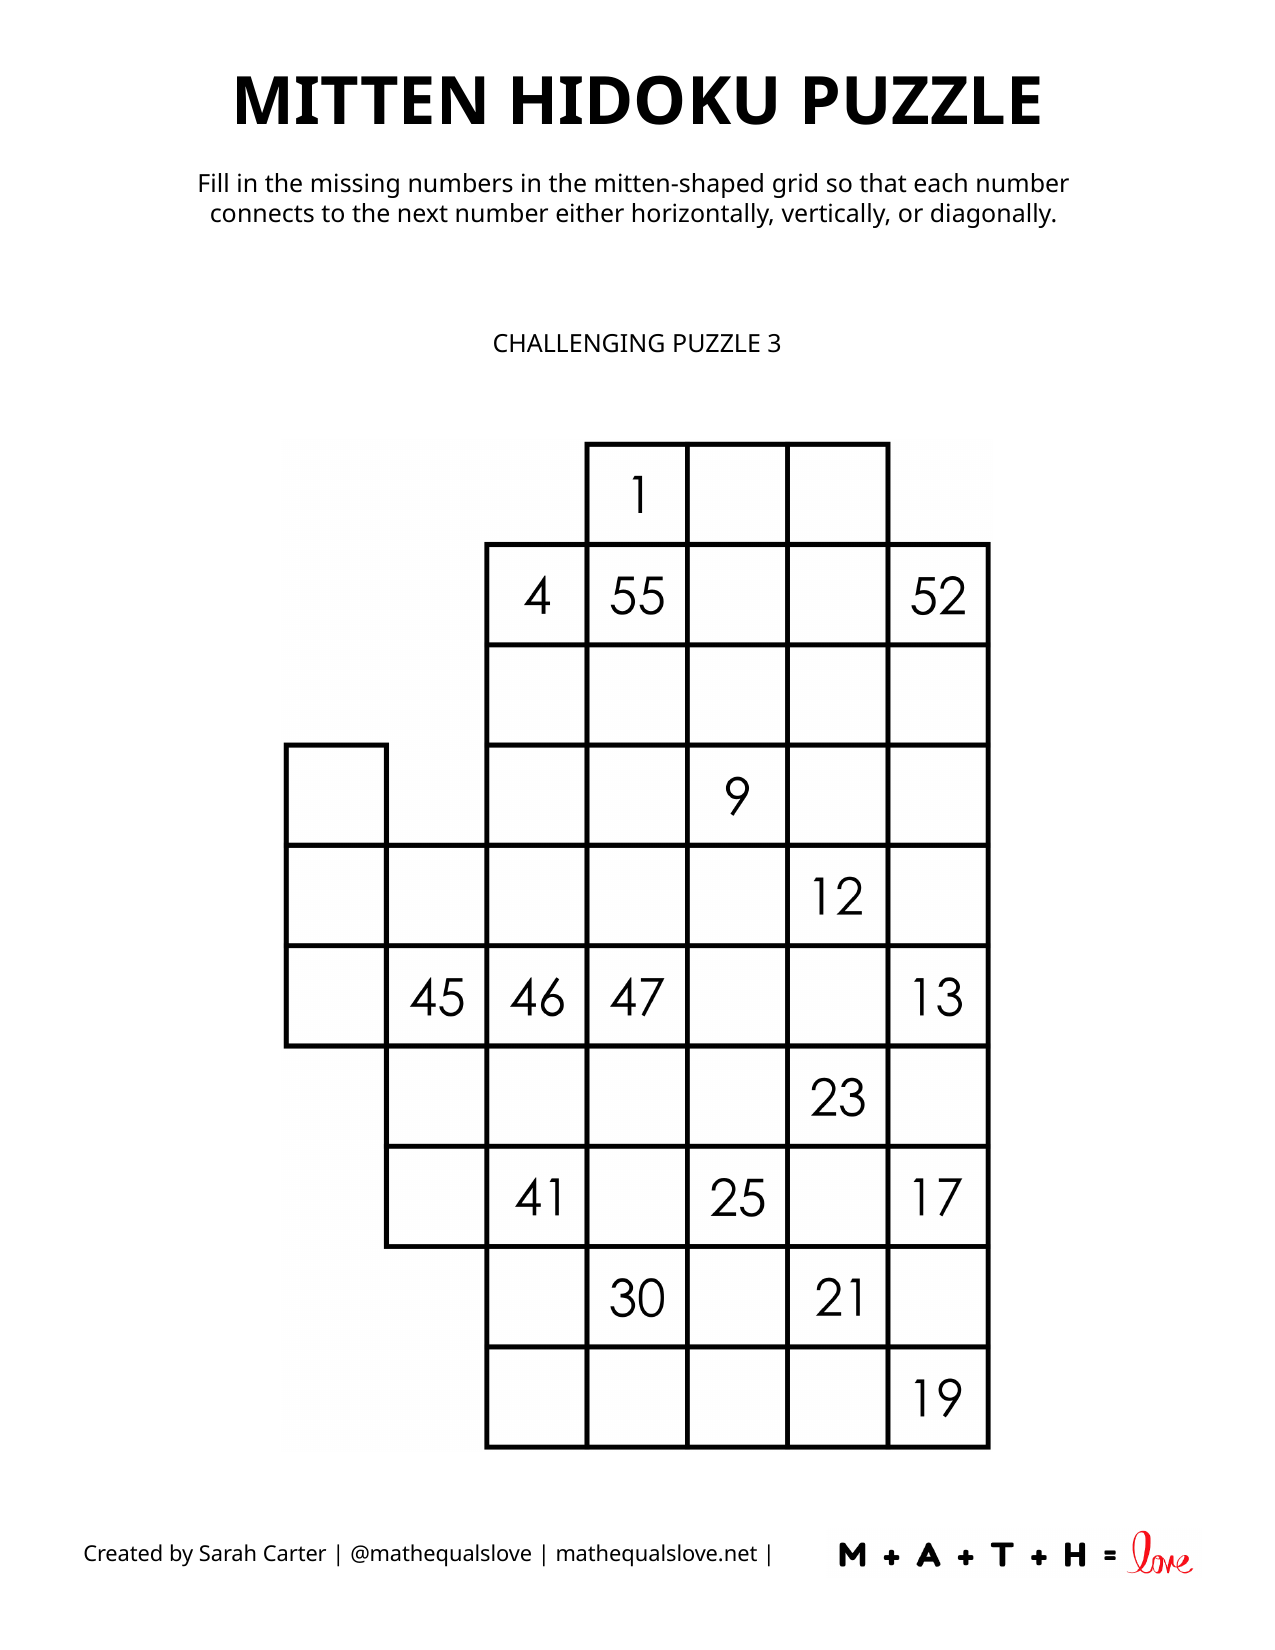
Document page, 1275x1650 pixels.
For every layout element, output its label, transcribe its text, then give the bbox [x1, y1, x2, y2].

text_box MITTEN HIDOKU PUZZLE [66, 50, 1211, 145]
picture [826, 1527, 1203, 1579]
picture [280, 439, 994, 1453]
text_box CHALLENGING PUZZLE 3 [197, 327, 1077, 378]
text_box Fill in the missing numbers in the mitten-shaped grid so that each number connects to the next number either horizontally, vertically, or diagonally. [0, 160, 1275, 235]
text_box Created by Sarah Carter | @mathequalslove | mathequalslove.net | [68, 1532, 826, 1574]
